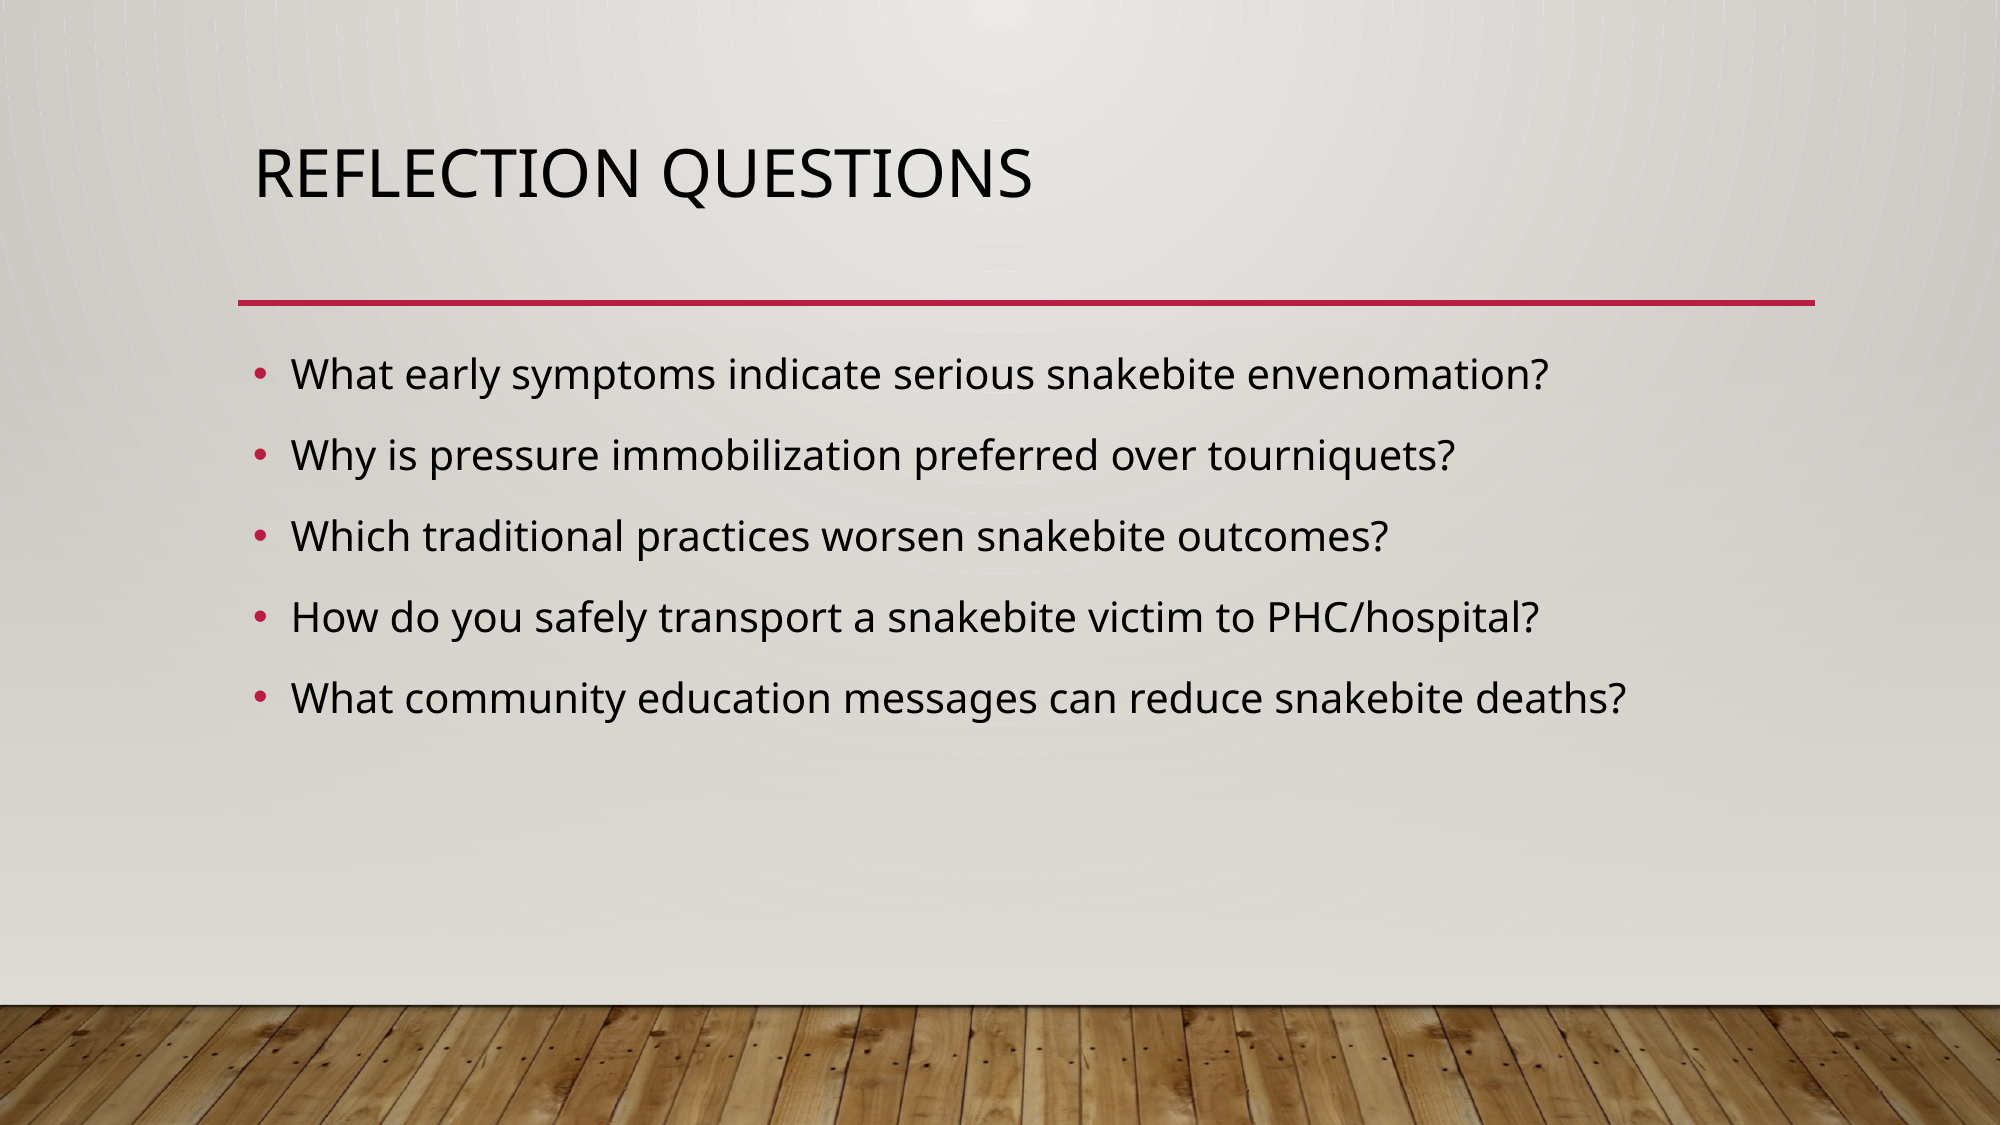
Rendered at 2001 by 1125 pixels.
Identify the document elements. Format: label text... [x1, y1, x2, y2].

picture [0, 1005, 2000, 1125]
list What early symptoms indicate serious snakebite envenomation? Why is pressure immobilization preferred over tourniquets? Which traditional practices worsen snakebite outcomes? How do you safely transport a snakebite victim to PHC/hospital? What community education messages can reduce snakebite deaths? [238, 330, 1814, 897]
title Reflection Questions [238, 131, 1814, 305]
